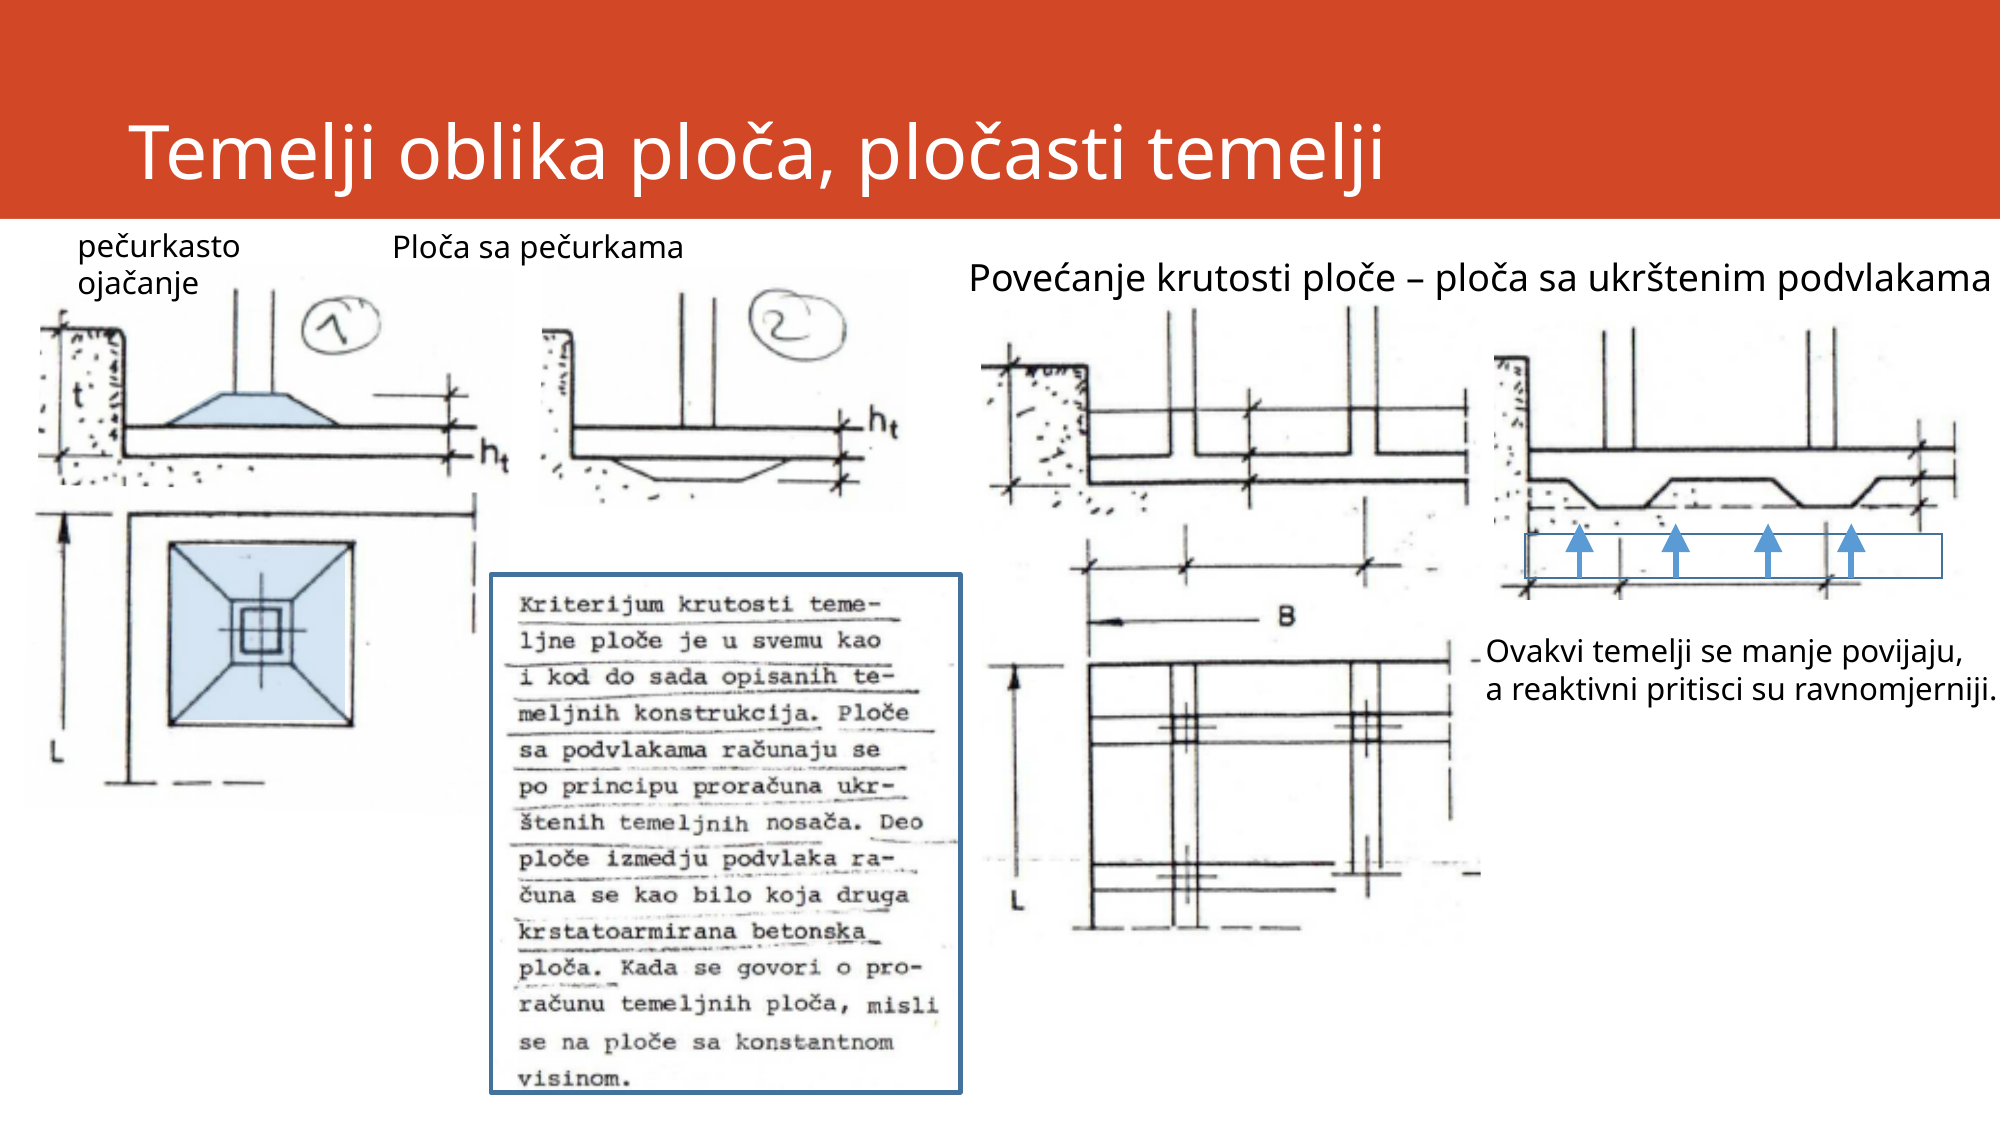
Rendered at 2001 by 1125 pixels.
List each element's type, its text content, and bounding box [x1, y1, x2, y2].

picture [1493, 312, 1967, 600]
text_box Ploča sa pečurkama [377, 219, 700, 273]
text_box pečurkasto ojačanje [62, 218, 256, 264]
picture [981, 300, 1481, 947]
text_box Povećanje krutosti ploče – ploča sa ukrštenim podvlakama [953, 246, 2000, 306]
title Temelji oblika ploča, pločasti temelji [113, 3, 1878, 203]
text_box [1525, 523, 1943, 579]
picture [540, 266, 907, 510]
picture [25, 264, 958, 1090]
text_box Ovakvi temelji se manje povijaju, a reaktivni pritisci su ravnomjerniji. [1481, 624, 2000, 714]
